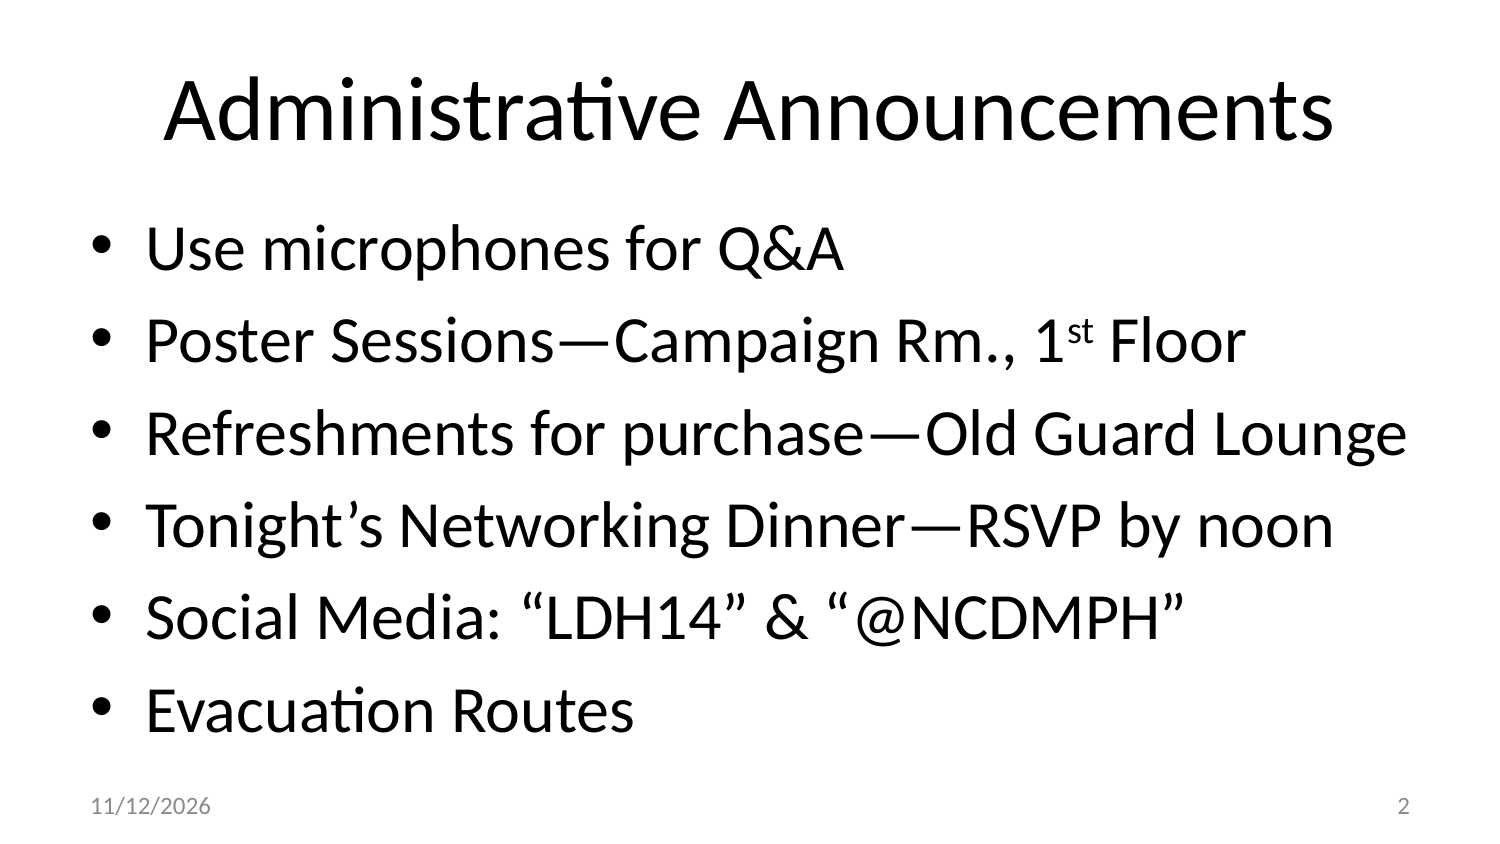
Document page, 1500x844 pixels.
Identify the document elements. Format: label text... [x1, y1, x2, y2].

slide_number 2 [1074, 782, 1425, 827]
title Administrative Announcements [75, 33, 1425, 175]
list Use microphones for Q&A Poster Sessions—Campaign Rm., 1st Floor Refreshments for purchase—Old Guard Lounge Tonight’s Networking Dinner—RSVP by noon Social Media: “LDH14” & “@NCDMPH” Evacuation Routes [75, 196, 1450, 754]
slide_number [75, 782, 425, 827]
